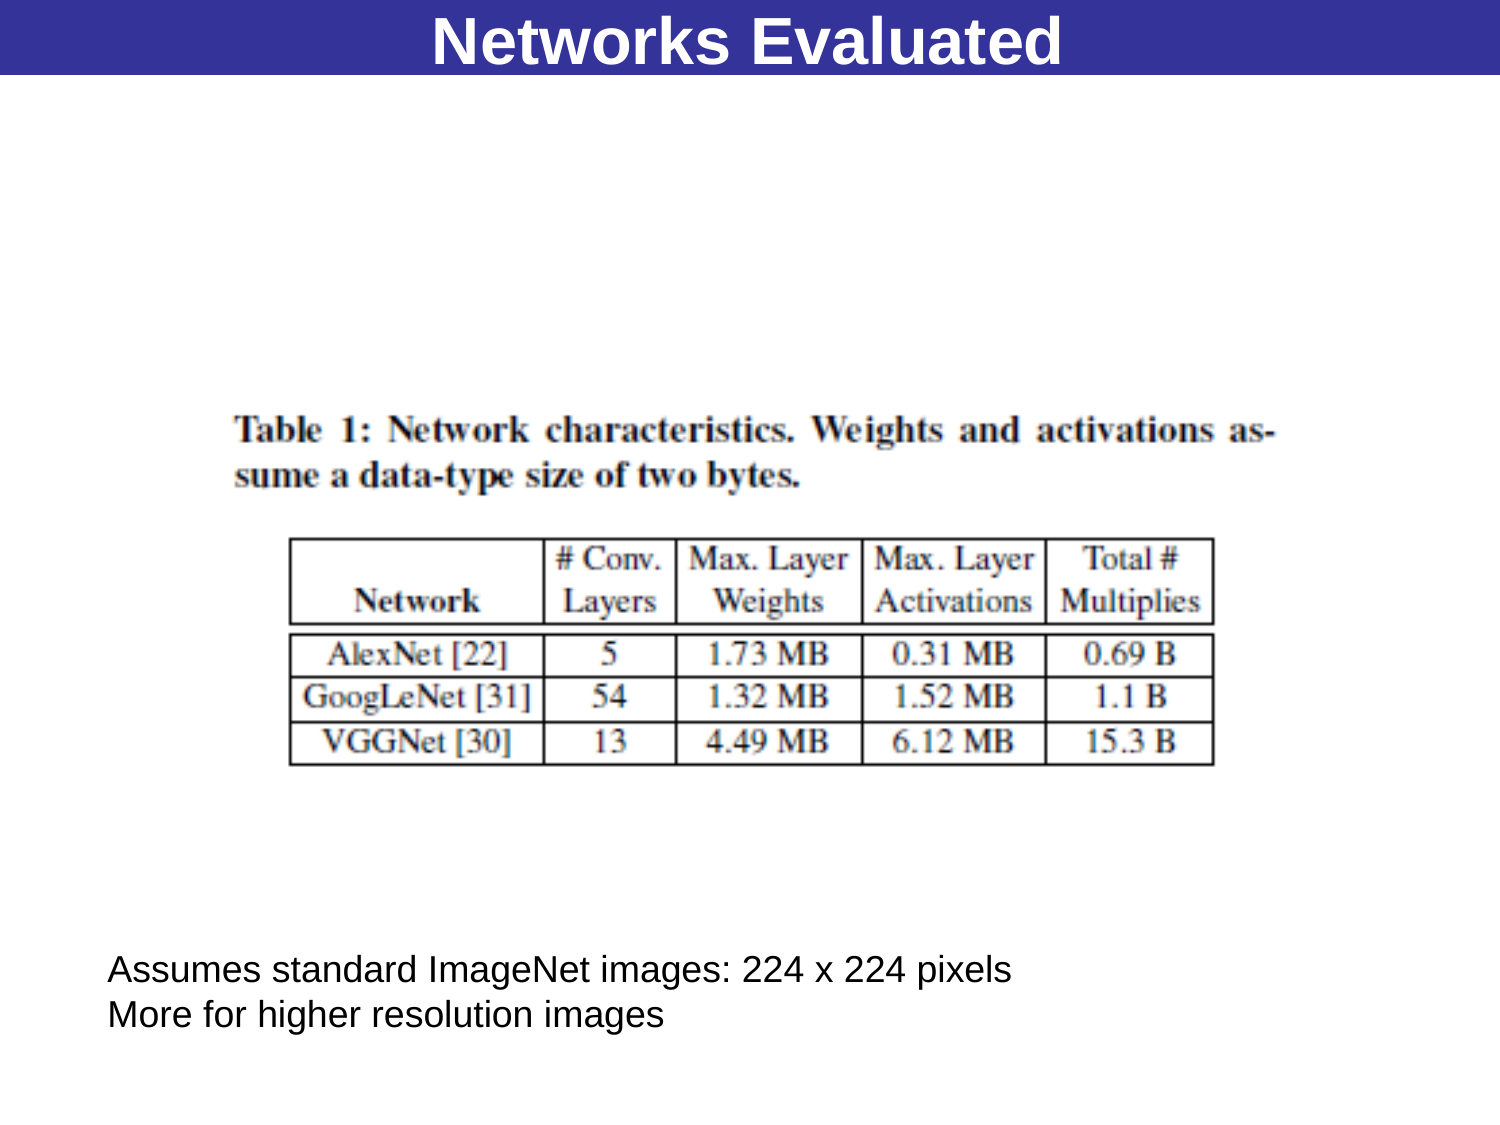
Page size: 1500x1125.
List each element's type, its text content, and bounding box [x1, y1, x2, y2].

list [224, 374, 1296, 794]
text_box Assumes standard ImageNet images: 224 x 224 pixels More for higher resolution images [92, 937, 1028, 1043]
title Networks Evaluated [0, 0, 1500, 75]
